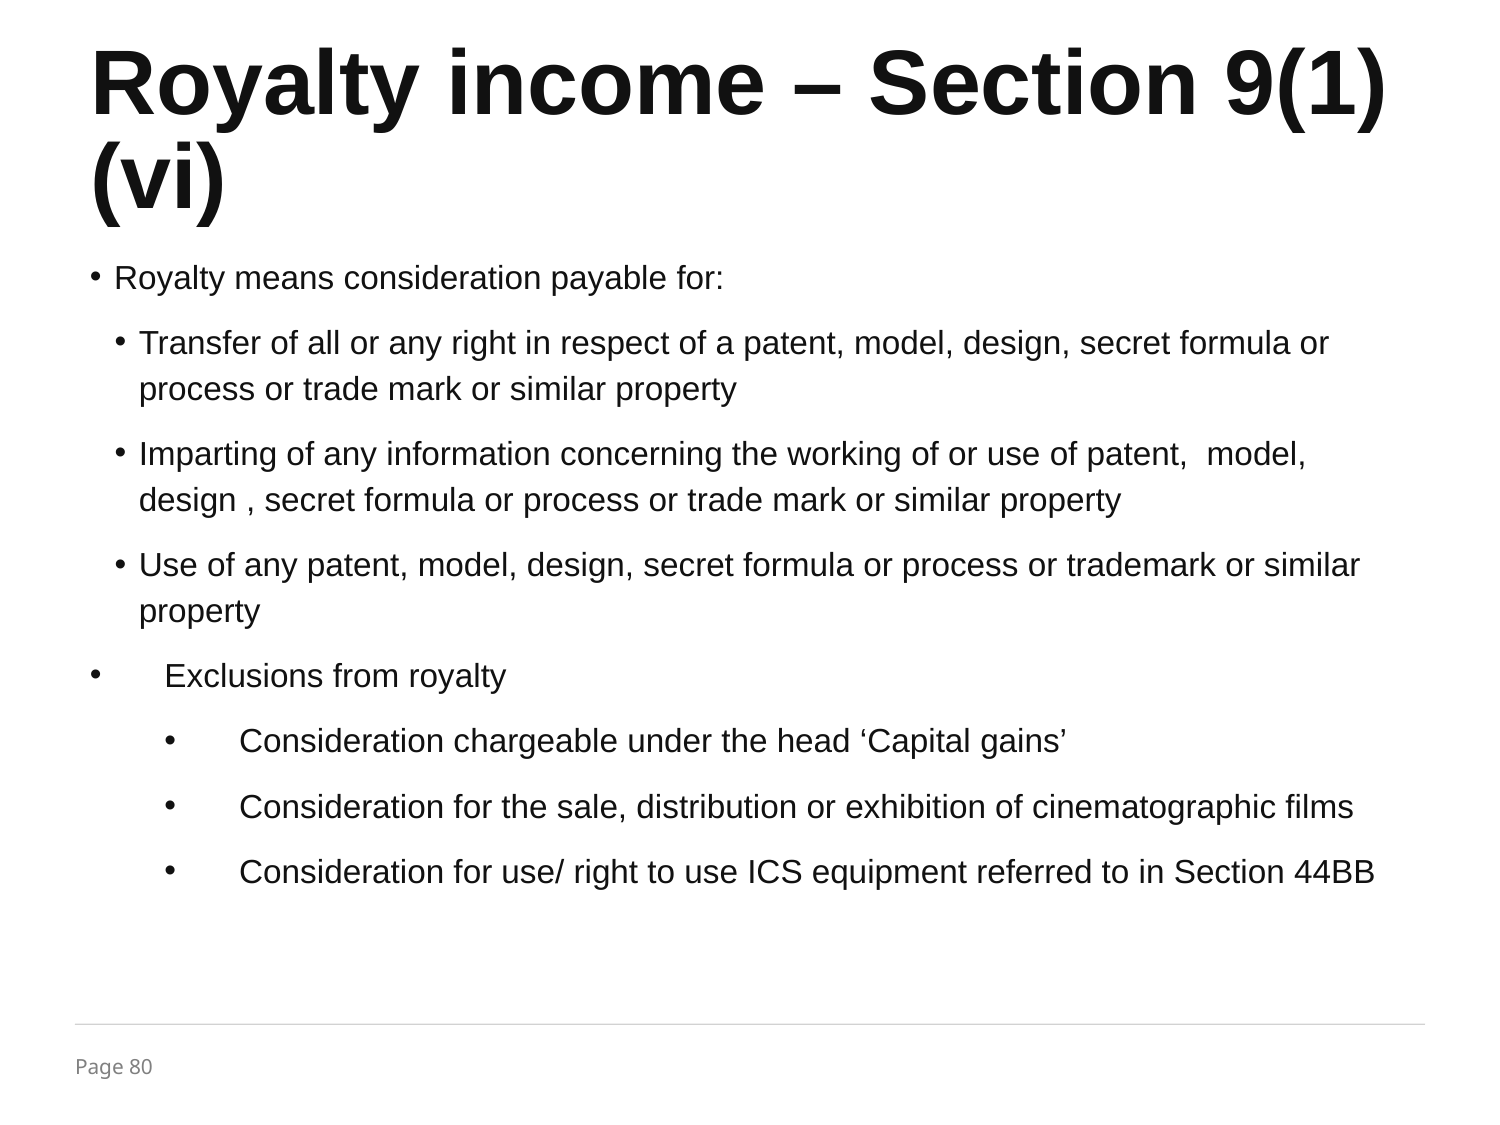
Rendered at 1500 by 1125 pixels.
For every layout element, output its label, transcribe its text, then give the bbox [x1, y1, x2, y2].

list Royalty means consideration payable for: Transfer of all or any right in respect of a patent, model, design, secret formula or process or trade mark or similar property Imparting of any information concerning the working of or use of patent, model, design , secret formula or process or trade mark or similar property Use of any patent, model, design, secret formula or process or trademark or similar property Exclusions from royalty Consideration chargeable under the head ‘Capital gains’ Consideration for the sale, distribution or exhibition of cinematographic films Consideration for use/ right to use ICS equipment referred to in Section 44BB [74, 242, 1425, 1059]
title Royalty income – Section 9(1)(vi) [75, 32, 1426, 175]
